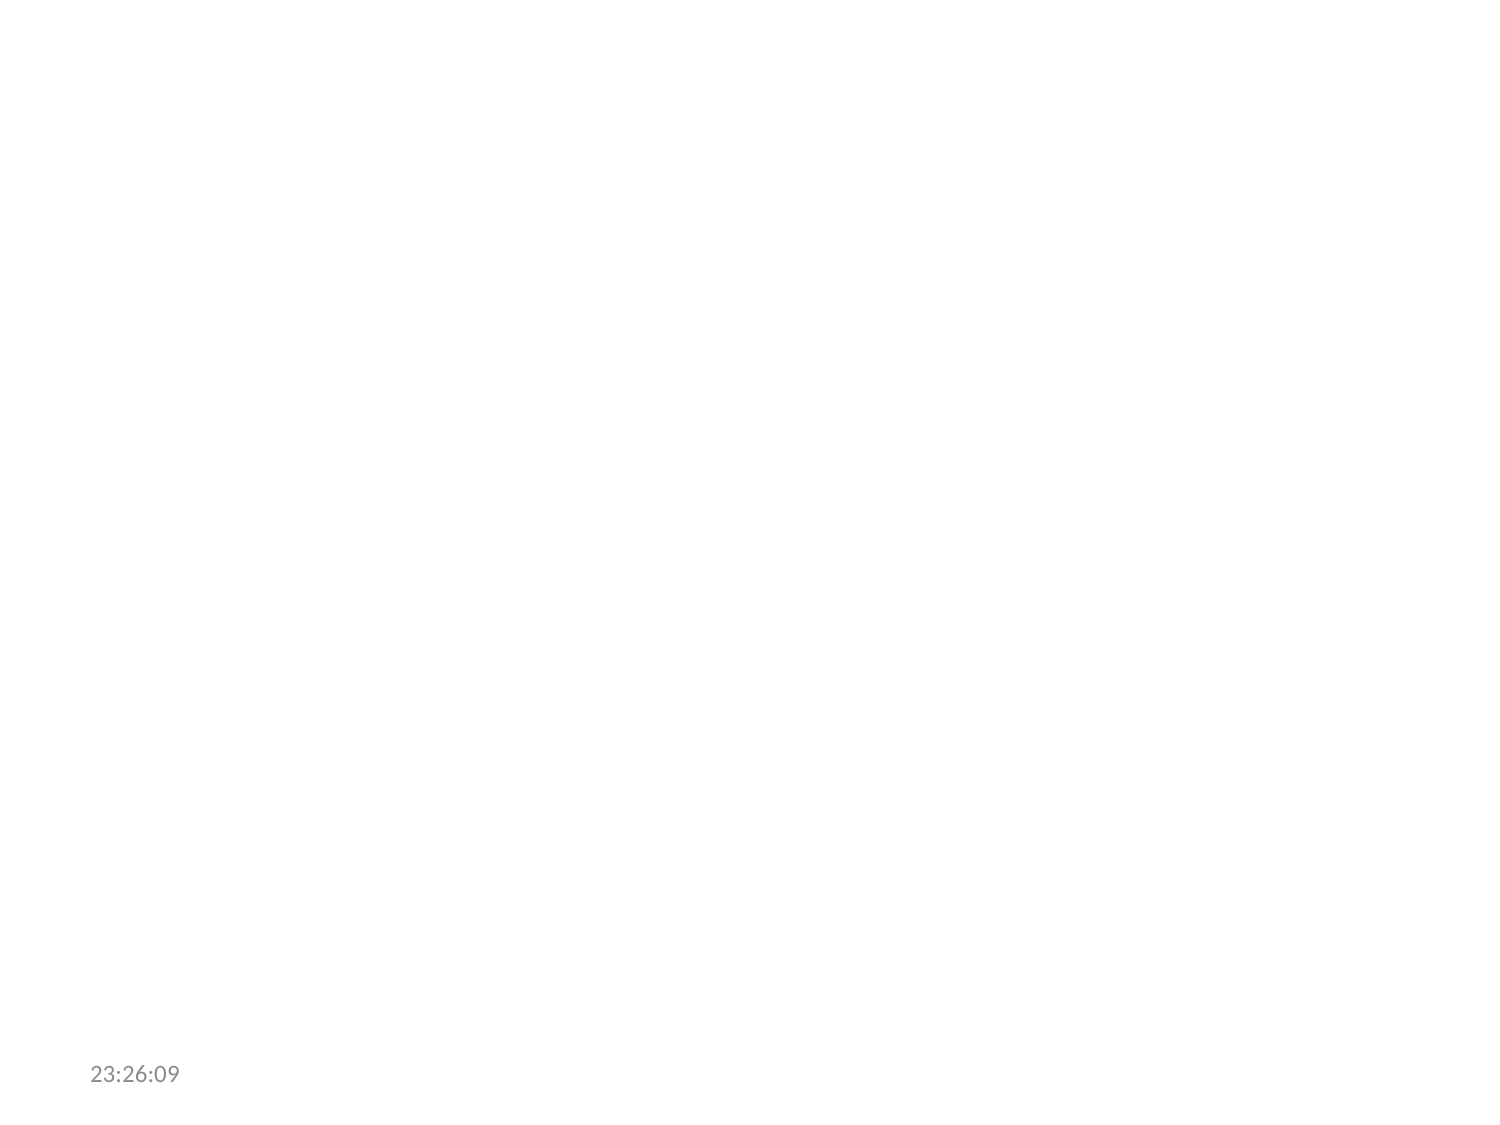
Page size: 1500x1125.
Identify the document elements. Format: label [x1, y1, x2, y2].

slide_number [75, 1042, 425, 1103]
